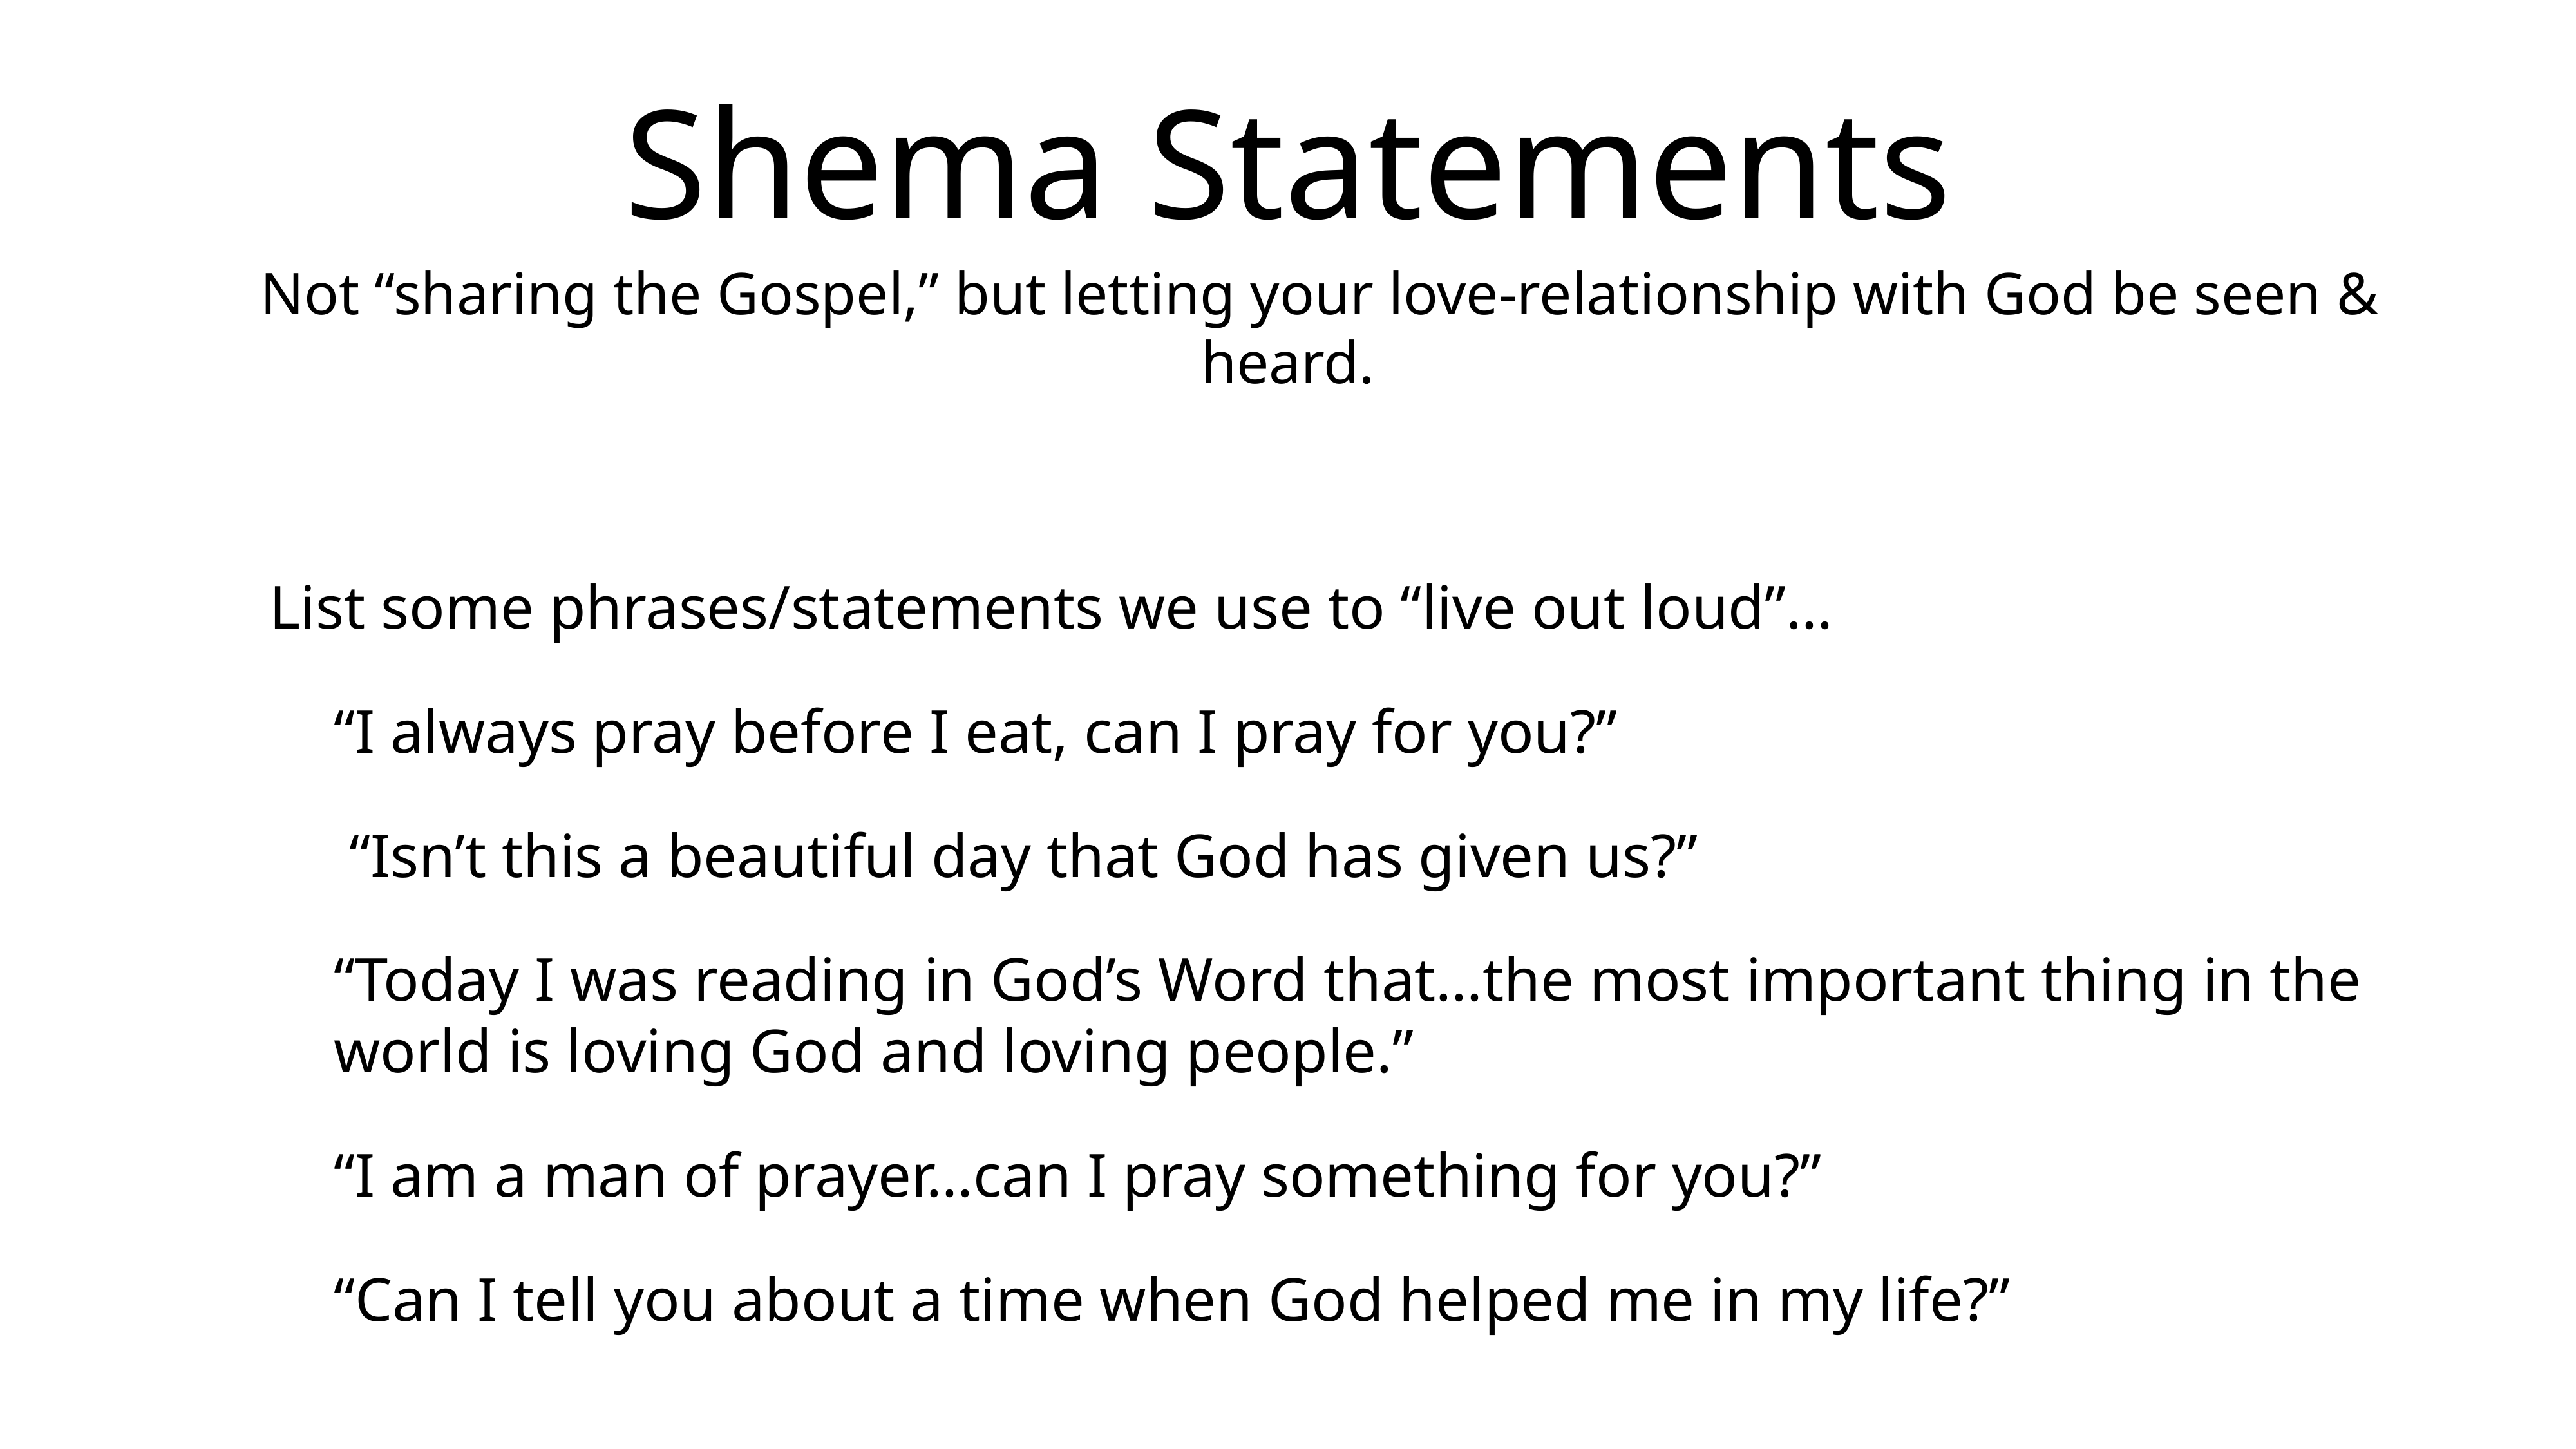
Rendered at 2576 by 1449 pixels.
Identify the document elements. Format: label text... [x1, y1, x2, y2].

title Shema Statements [178, 37, 2398, 243]
list Not “sharing the Gospel,” but letting your love-relationship with God be seen & heard. List some phrases/statements we use to “live out loud”… “I always pray before I eat, can I pray for you?” “Isn’t this a beautiful day that God has given us?” “Today I was reading in God’s Word that…the most important thing in the world is loving God and loving people.” “I am a man of prayer…can I pray something for you?” “Can I tell you about a time when God helped me in my life?” [178, 243, 2398, 1347]
